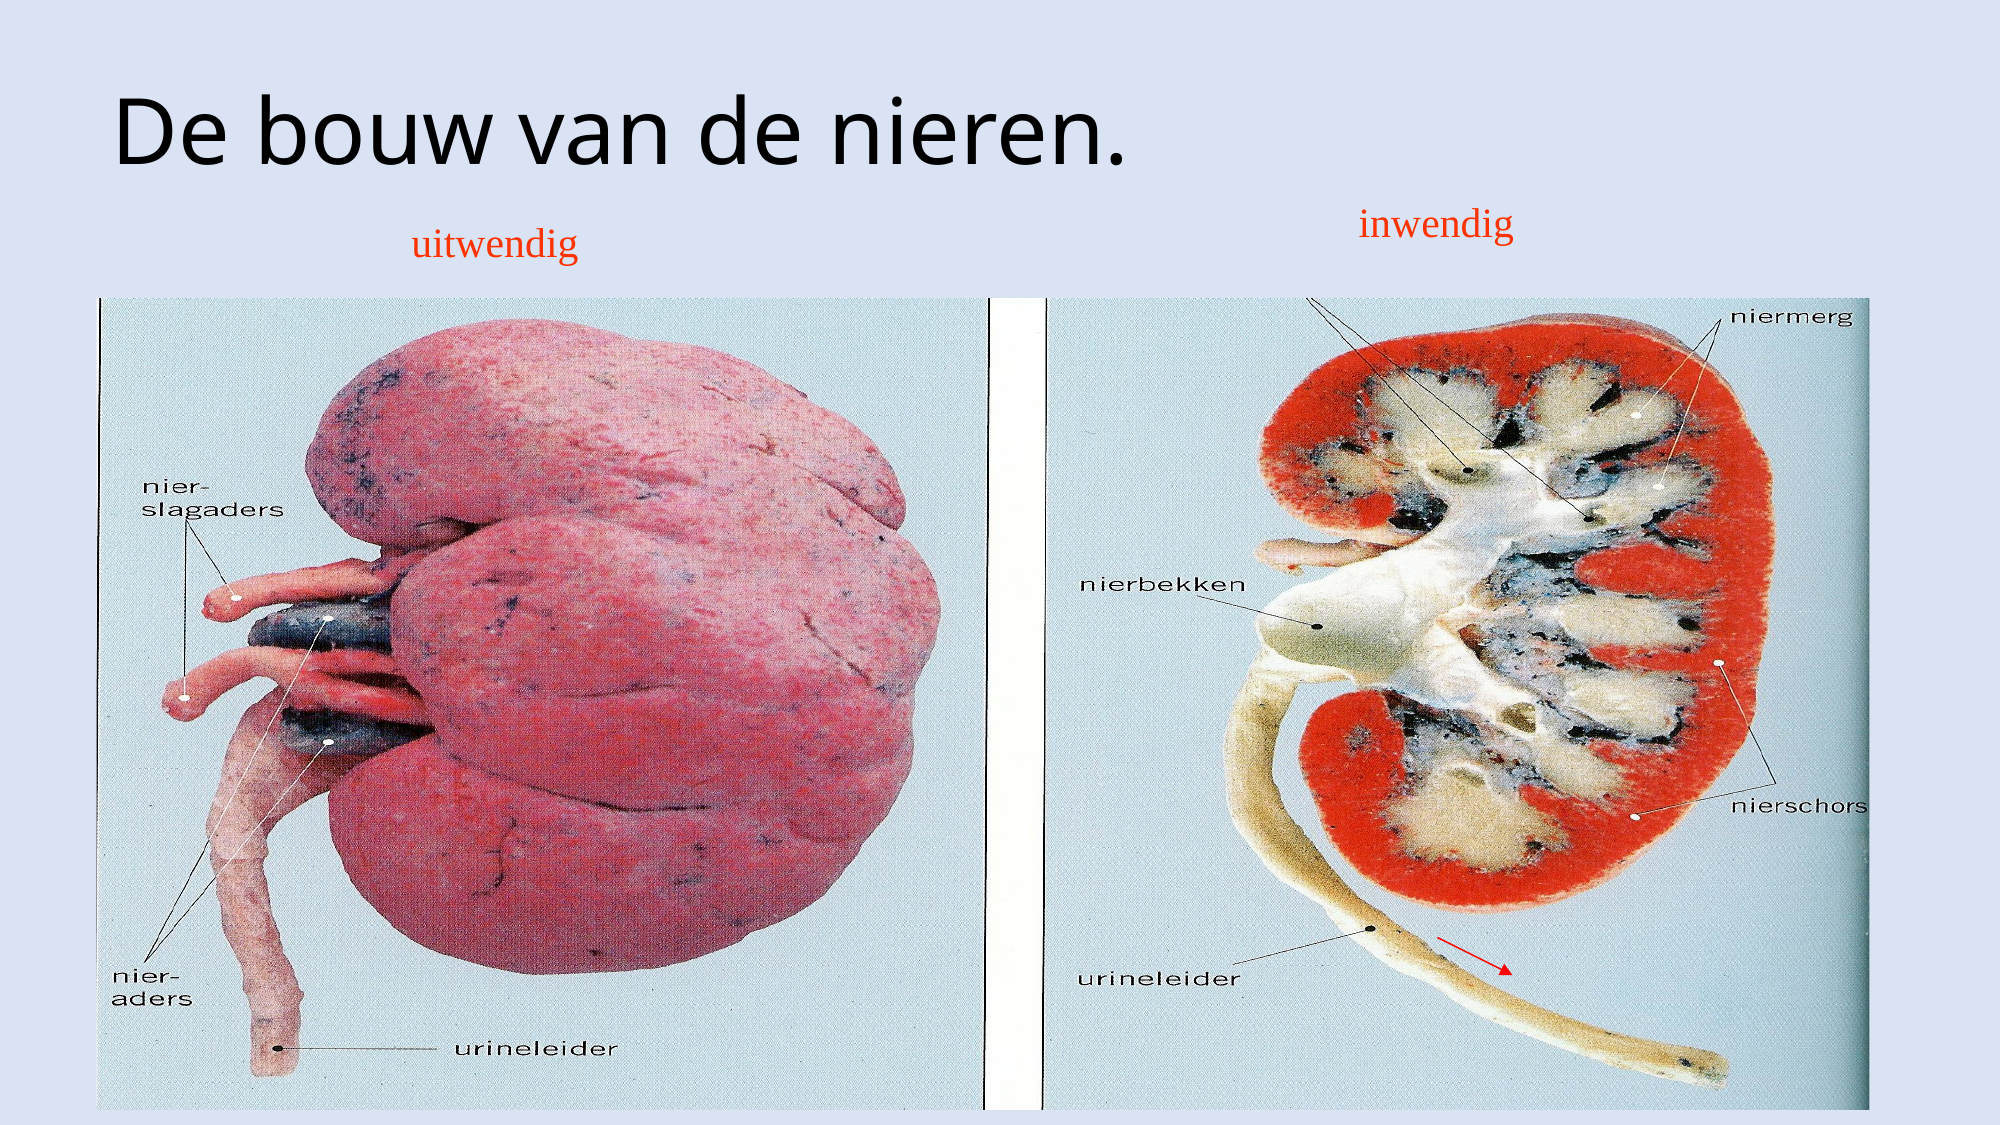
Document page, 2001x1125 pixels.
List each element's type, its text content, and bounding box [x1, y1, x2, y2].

text_box uitwendig [293, 208, 594, 273]
title De bouw van de nieren. [96, 62, 1675, 208]
picture [96, 298, 1870, 1110]
text_box inwendig [1343, 208, 1607, 253]
